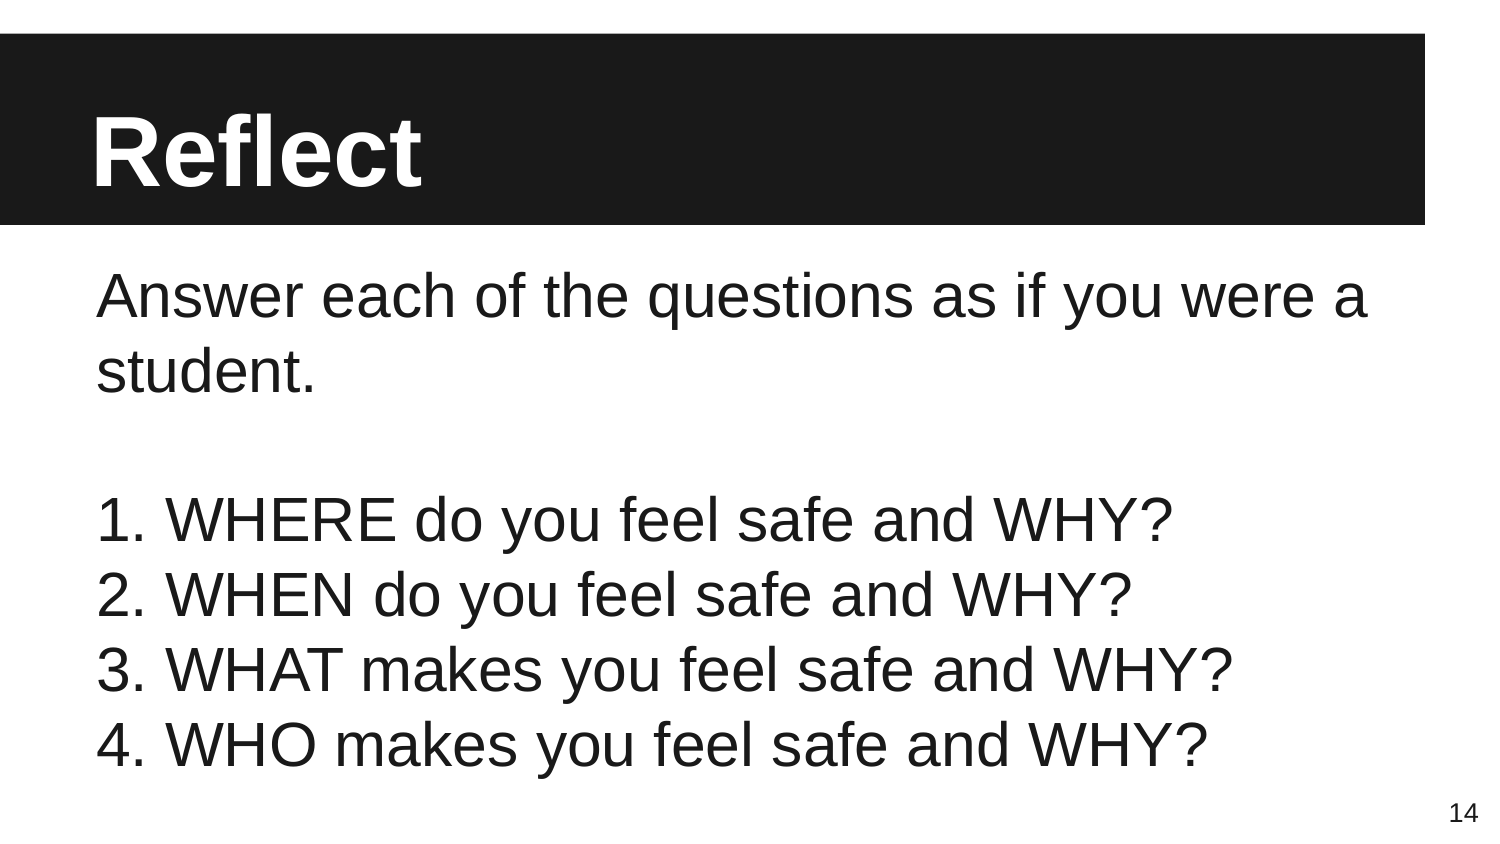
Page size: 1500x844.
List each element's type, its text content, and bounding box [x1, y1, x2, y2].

title Reflect [75, 33, 1425, 221]
slide_number 14 [1403, 779, 1494, 844]
list Answer each of the questions as if you were a student. WHERE do you feel safe and WHY? WHEN do you feel safe and WHY? WHAT makes you feel safe and WHY? WHO makes you feel safe and WHY? [75, 239, 1425, 808]
